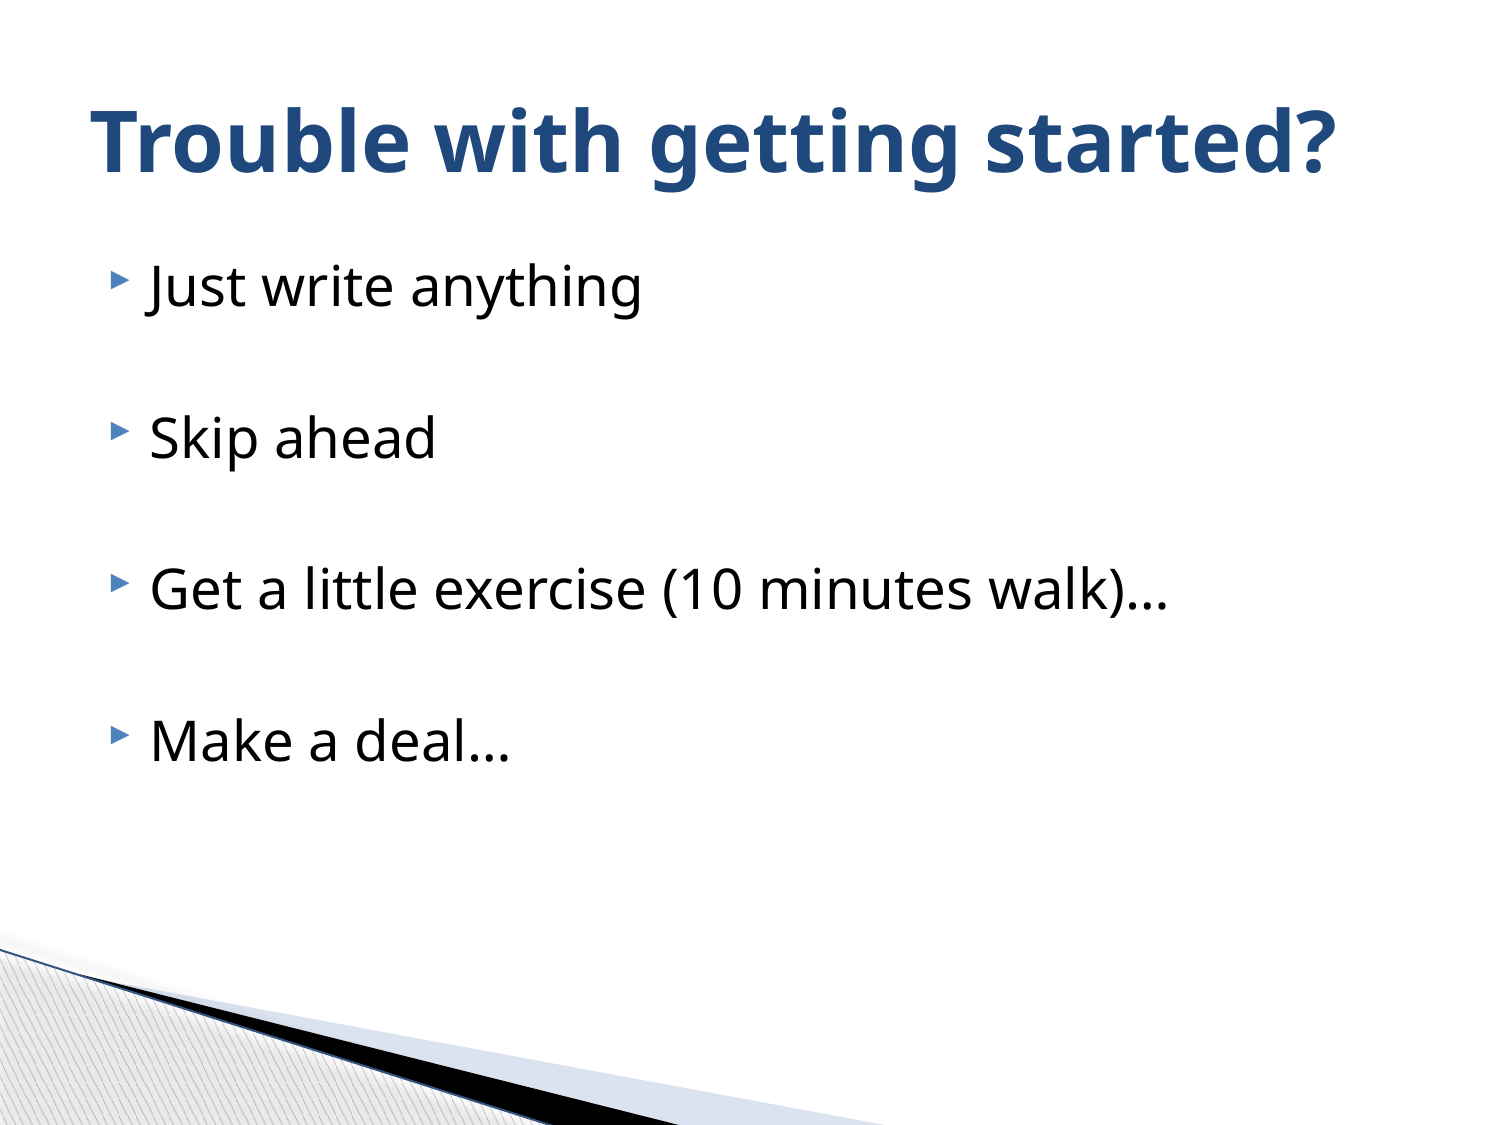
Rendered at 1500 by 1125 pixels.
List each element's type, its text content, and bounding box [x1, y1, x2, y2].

title Trouble with getting started? [75, 45, 1425, 233]
list Just write anything Skip ahead Get a little exercise (10 minutes walk)… Make a deal… [75, 243, 1425, 986]
